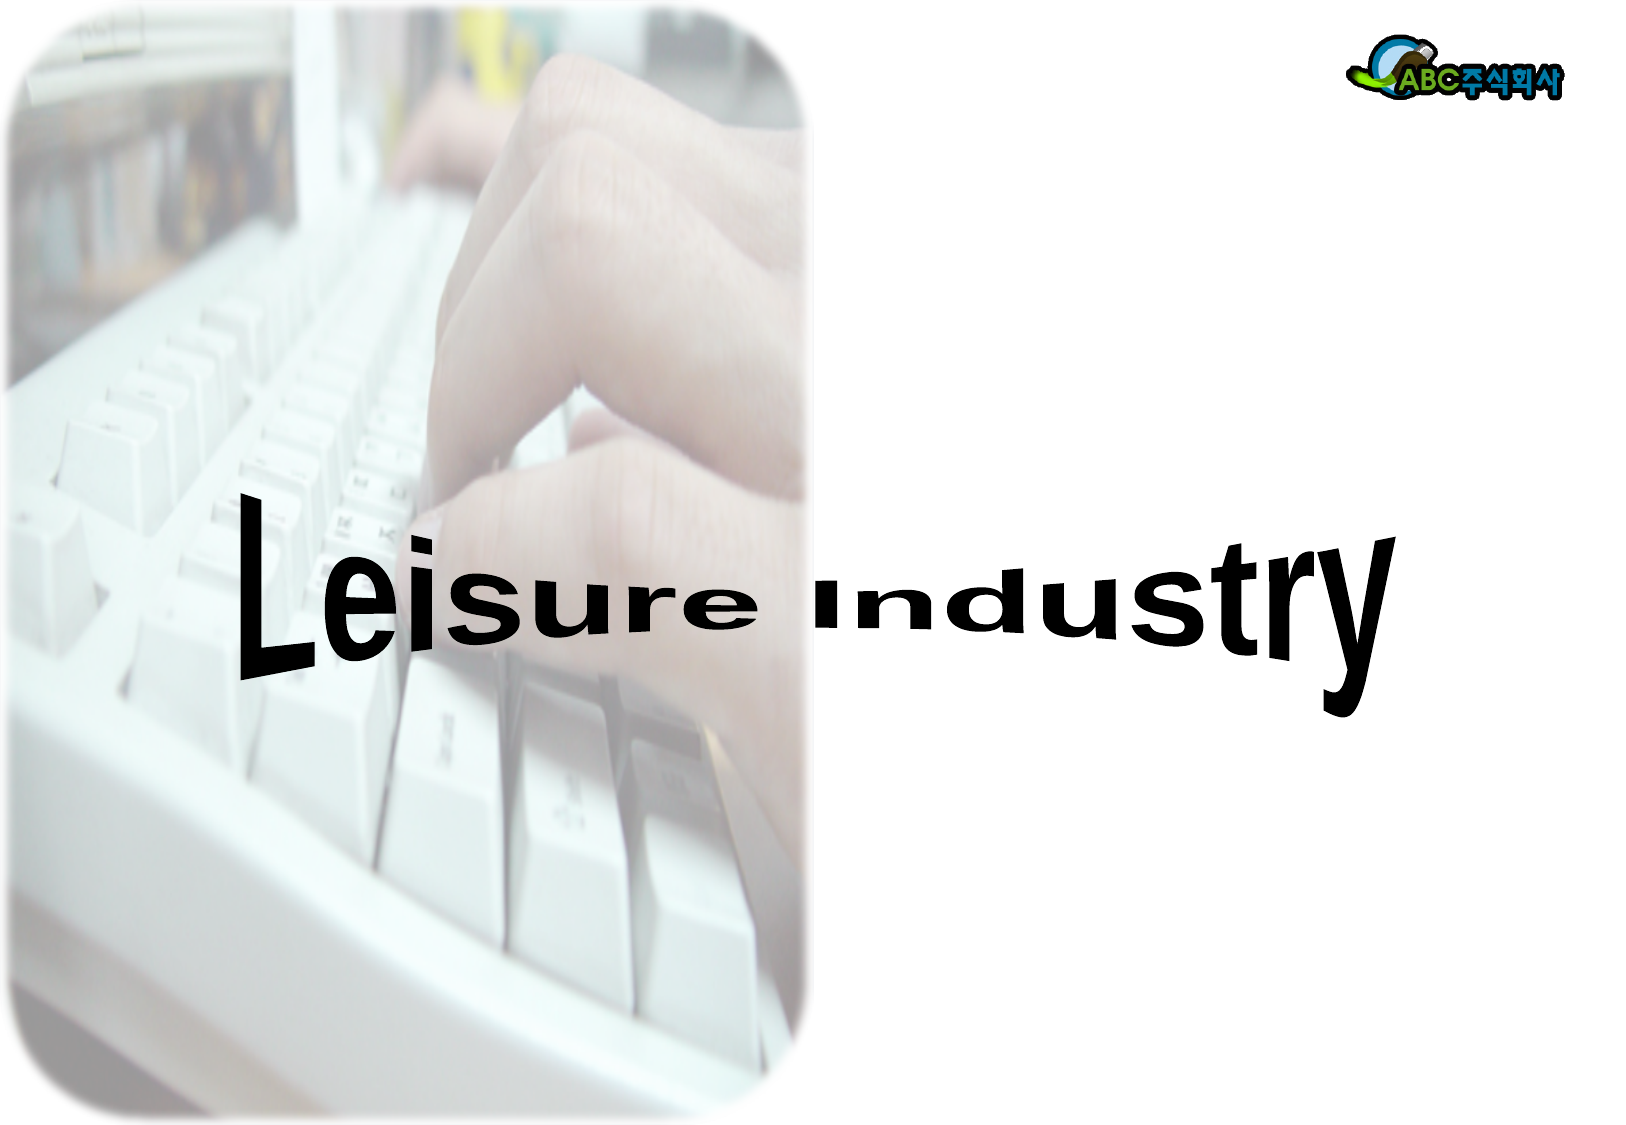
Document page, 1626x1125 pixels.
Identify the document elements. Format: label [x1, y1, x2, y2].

text_box [15, 15, 798, 1111]
picture [1336, 27, 1571, 105]
